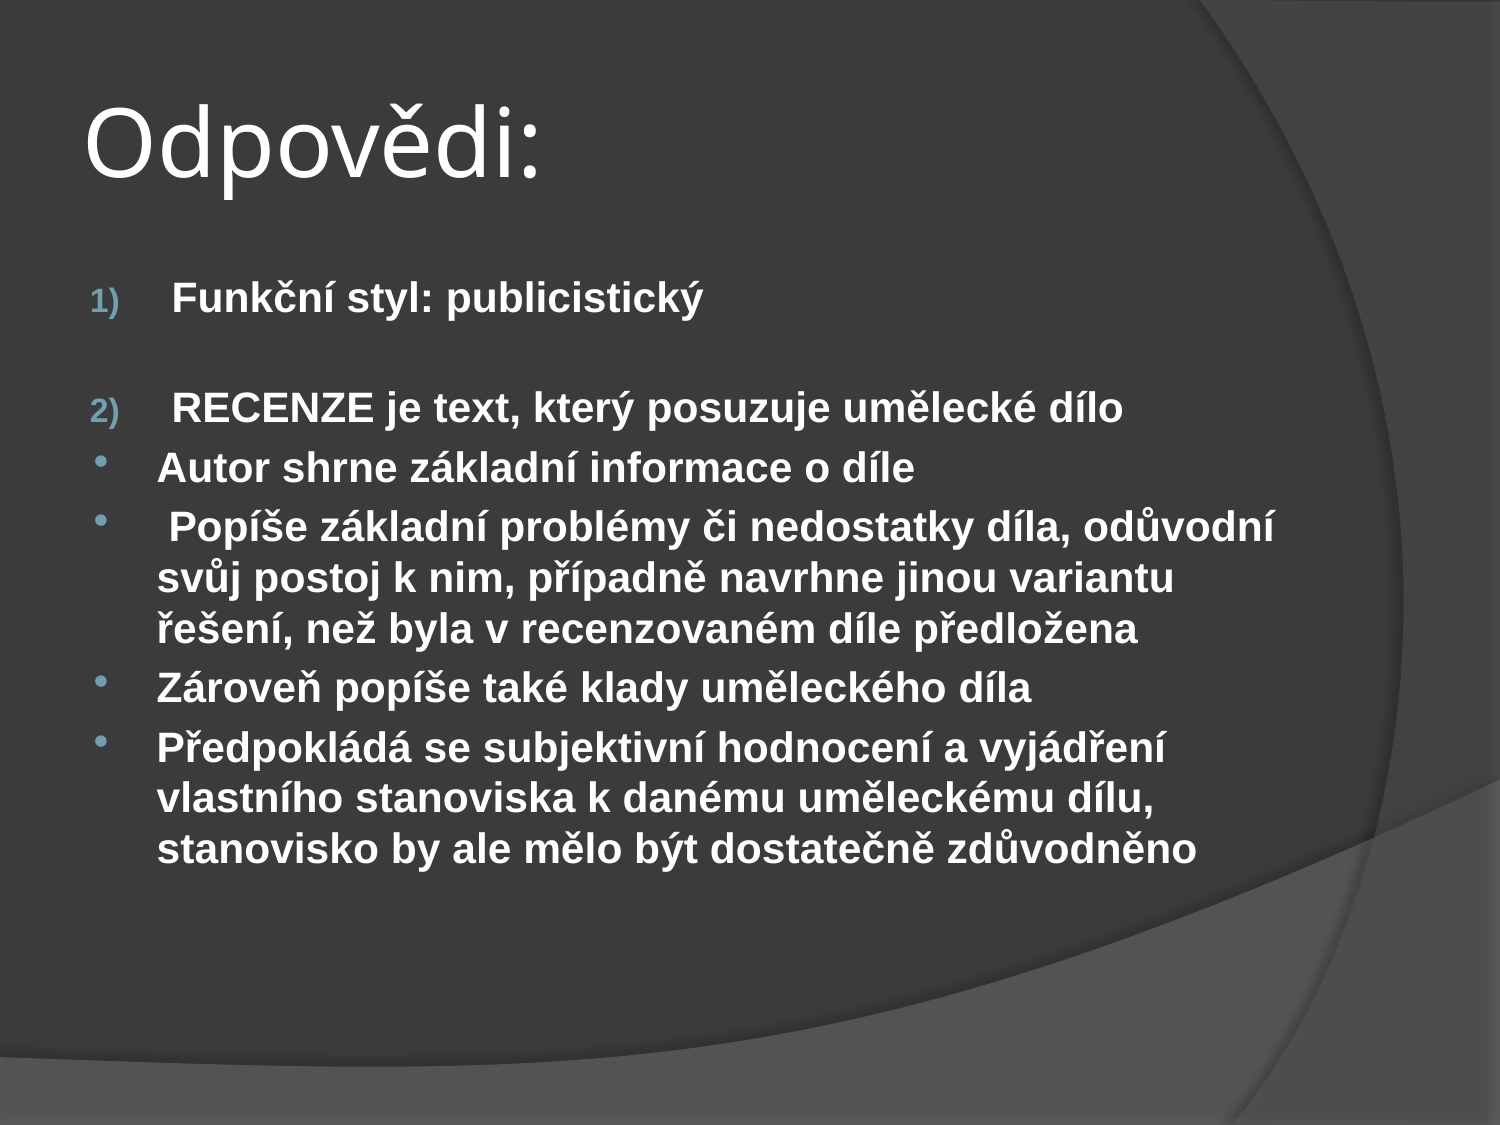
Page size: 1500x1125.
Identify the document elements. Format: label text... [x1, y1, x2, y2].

title Odpovědi: [75, 45, 1300, 233]
list Funkční styl: publicistický RECENZE je text, který posuzuje umělecké dílo Autor shrne základní informace o díle Popíše základní problémy či nedostatky díla, odůvodní svůj postoj k nim, případně navrhne jinou variantu řešení, než byla v recenzovaném díle předložena Zároveň popíše také klady uměleckého díla Předpokládá se subjektivní hodnocení a vyjádření vlastního stanoviska k danému uměleckému dílu, stanovisko by ale mělo být dostatečně zdůvodněno [75, 262, 1300, 1005]
